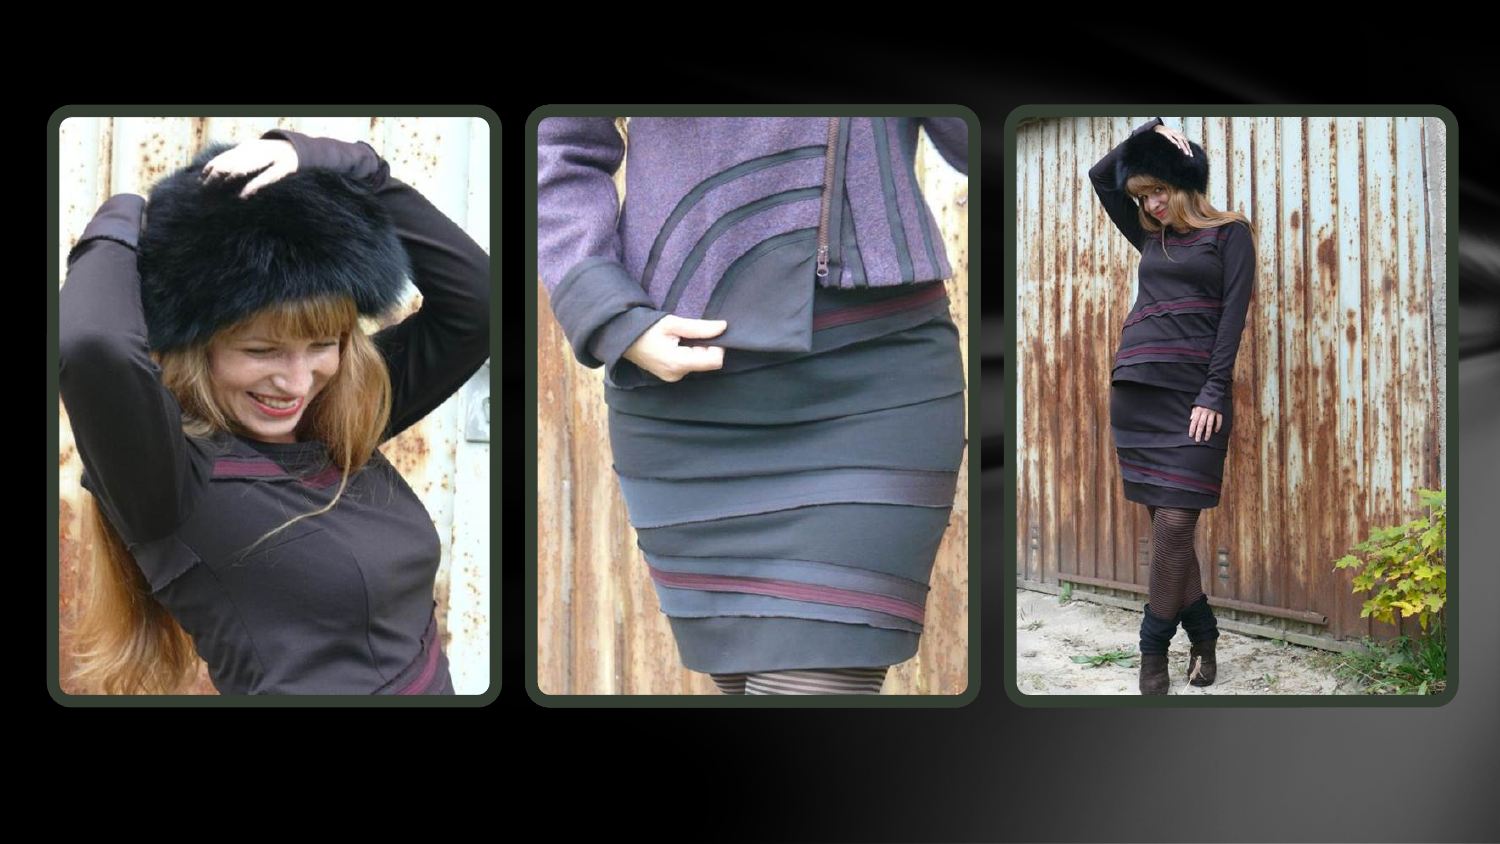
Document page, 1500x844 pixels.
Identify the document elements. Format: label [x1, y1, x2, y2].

picture [1009, 110, 1453, 702]
picture [531, 110, 975, 702]
picture [52, 110, 497, 702]
